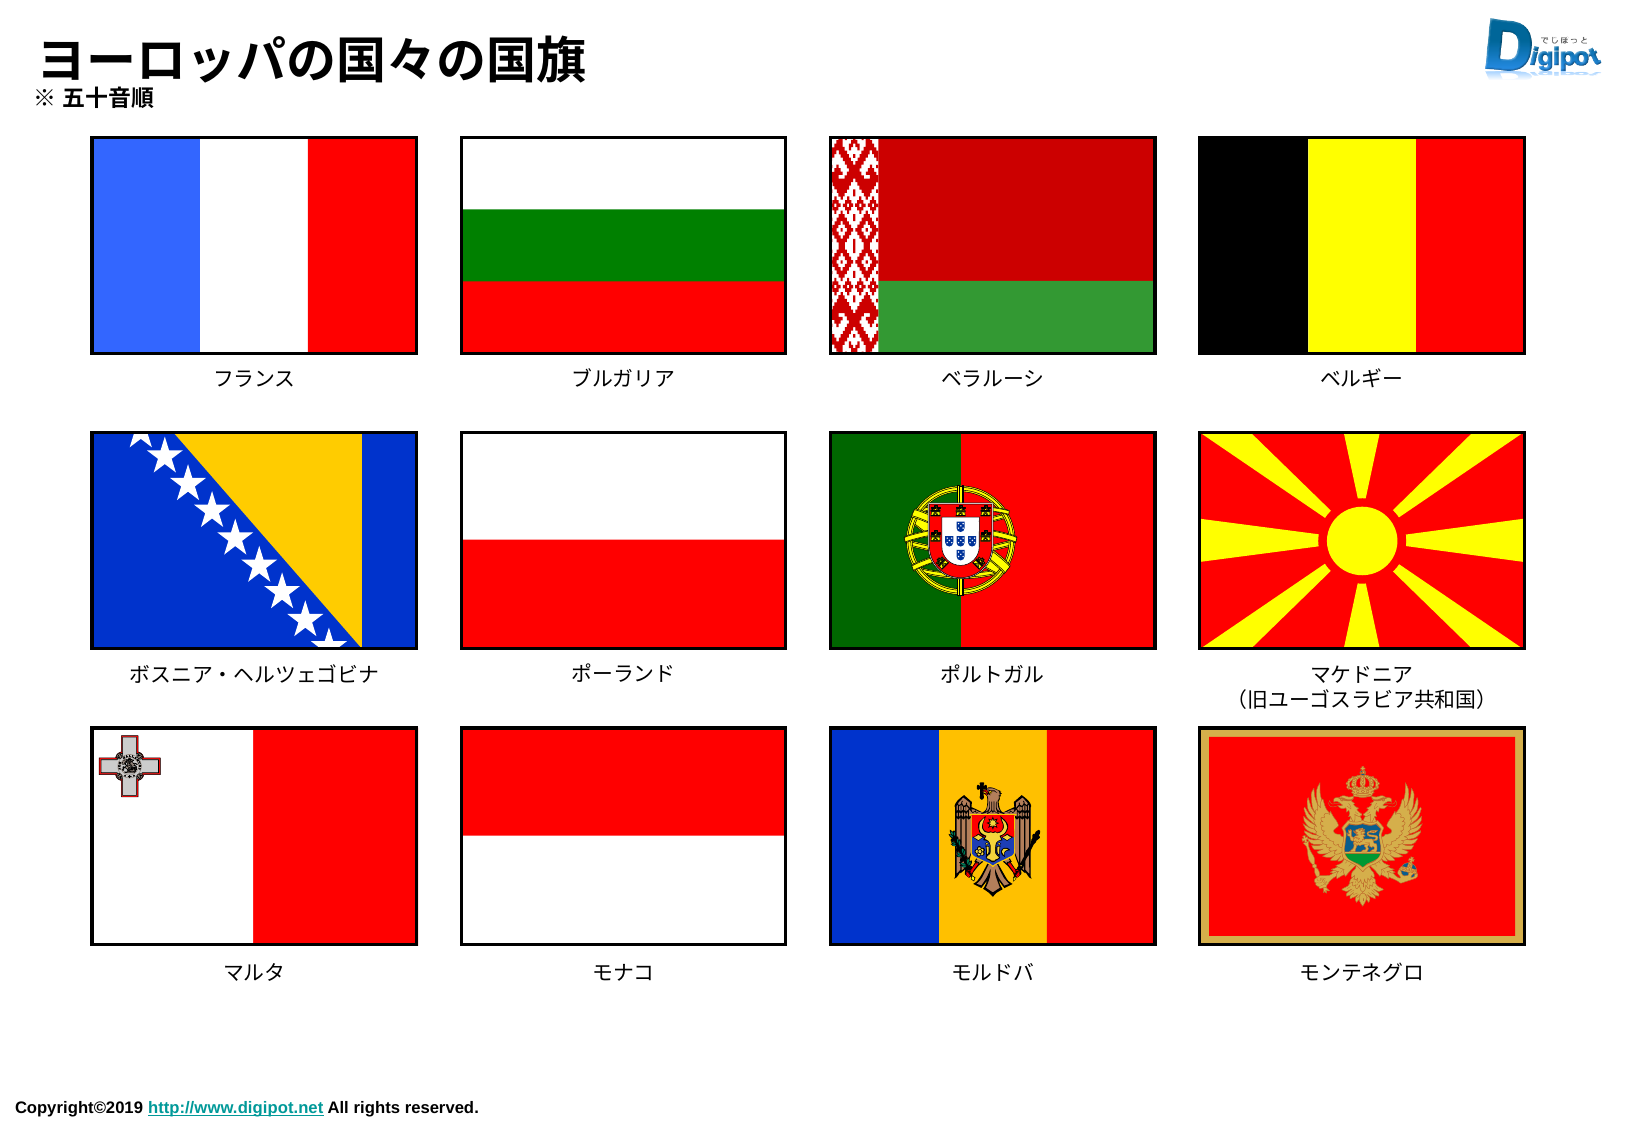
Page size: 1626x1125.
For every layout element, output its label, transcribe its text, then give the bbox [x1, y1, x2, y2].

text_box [461, 432, 786, 649]
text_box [830, 727, 1156, 945]
text_box モナコ [461, 952, 786, 993]
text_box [1199, 727, 1525, 945]
text_box ポルトガル [830, 654, 1156, 694]
text_box ベラルーシ [830, 358, 1156, 399]
text_box マケドニア （旧ユーゴスラビア共和国） [1199, 654, 1525, 719]
text_box ボスニア・ヘルツェゴビナ [91, 654, 417, 694]
picture [1485, 18, 1602, 82]
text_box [91, 137, 417, 354]
text_box モンテネグロ [1199, 952, 1525, 993]
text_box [829, 432, 1156, 649]
text_box ポーランド [461, 653, 786, 694]
text_box ベルギー [1199, 358, 1525, 399]
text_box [1199, 137, 1525, 354]
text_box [830, 137, 1156, 355]
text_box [461, 727, 786, 945]
text_box フランス [91, 358, 417, 399]
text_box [461, 136, 787, 354]
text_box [91, 727, 419, 946]
text_box モルドバ [830, 952, 1156, 993]
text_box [1199, 432, 1525, 649]
text_box ※五十音順 [19, 76, 169, 119]
text_box マルタ [91, 952, 417, 993]
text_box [91, 431, 417, 649]
title ヨーロッパの国々の国旗 [21, 19, 881, 98]
text_box ブルガリア [461, 358, 786, 399]
